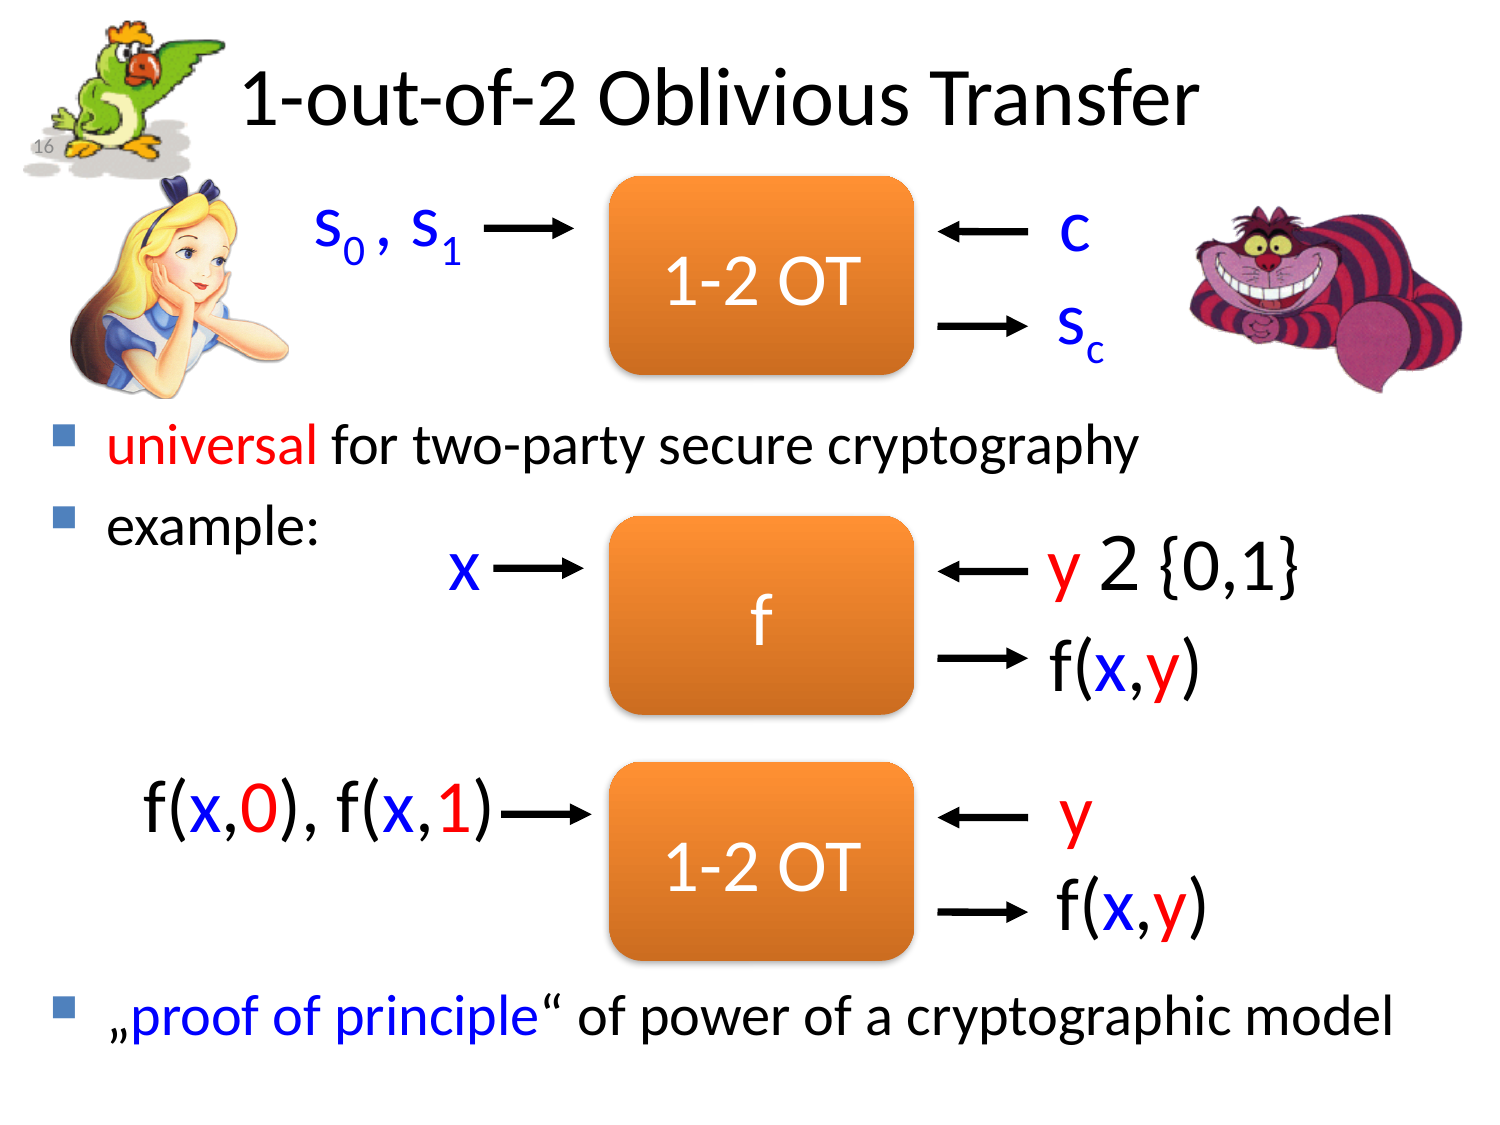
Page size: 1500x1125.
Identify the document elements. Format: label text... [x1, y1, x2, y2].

text_box universal for two-party secure cryptography example: „proof of principle“ of power of a cryptographic model [35, 398, 1477, 1090]
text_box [298, 163, 575, 242]
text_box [937, 168, 1135, 247]
picture [1183, 198, 1465, 399]
text_box 1-2 OT [609, 176, 915, 376]
text_box 1-2 OT [609, 761, 915, 961]
picture [23, 0, 289, 399]
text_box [937, 508, 1362, 587]
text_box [937, 262, 1132, 341]
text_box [937, 848, 1230, 927]
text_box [937, 754, 1135, 833]
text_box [433, 508, 585, 587]
text_box f [609, 515, 915, 715]
title 1-out-of-2 Oblivious Transfer [222, 35, 1372, 176]
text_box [128, 749, 592, 828]
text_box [937, 609, 1323, 688]
